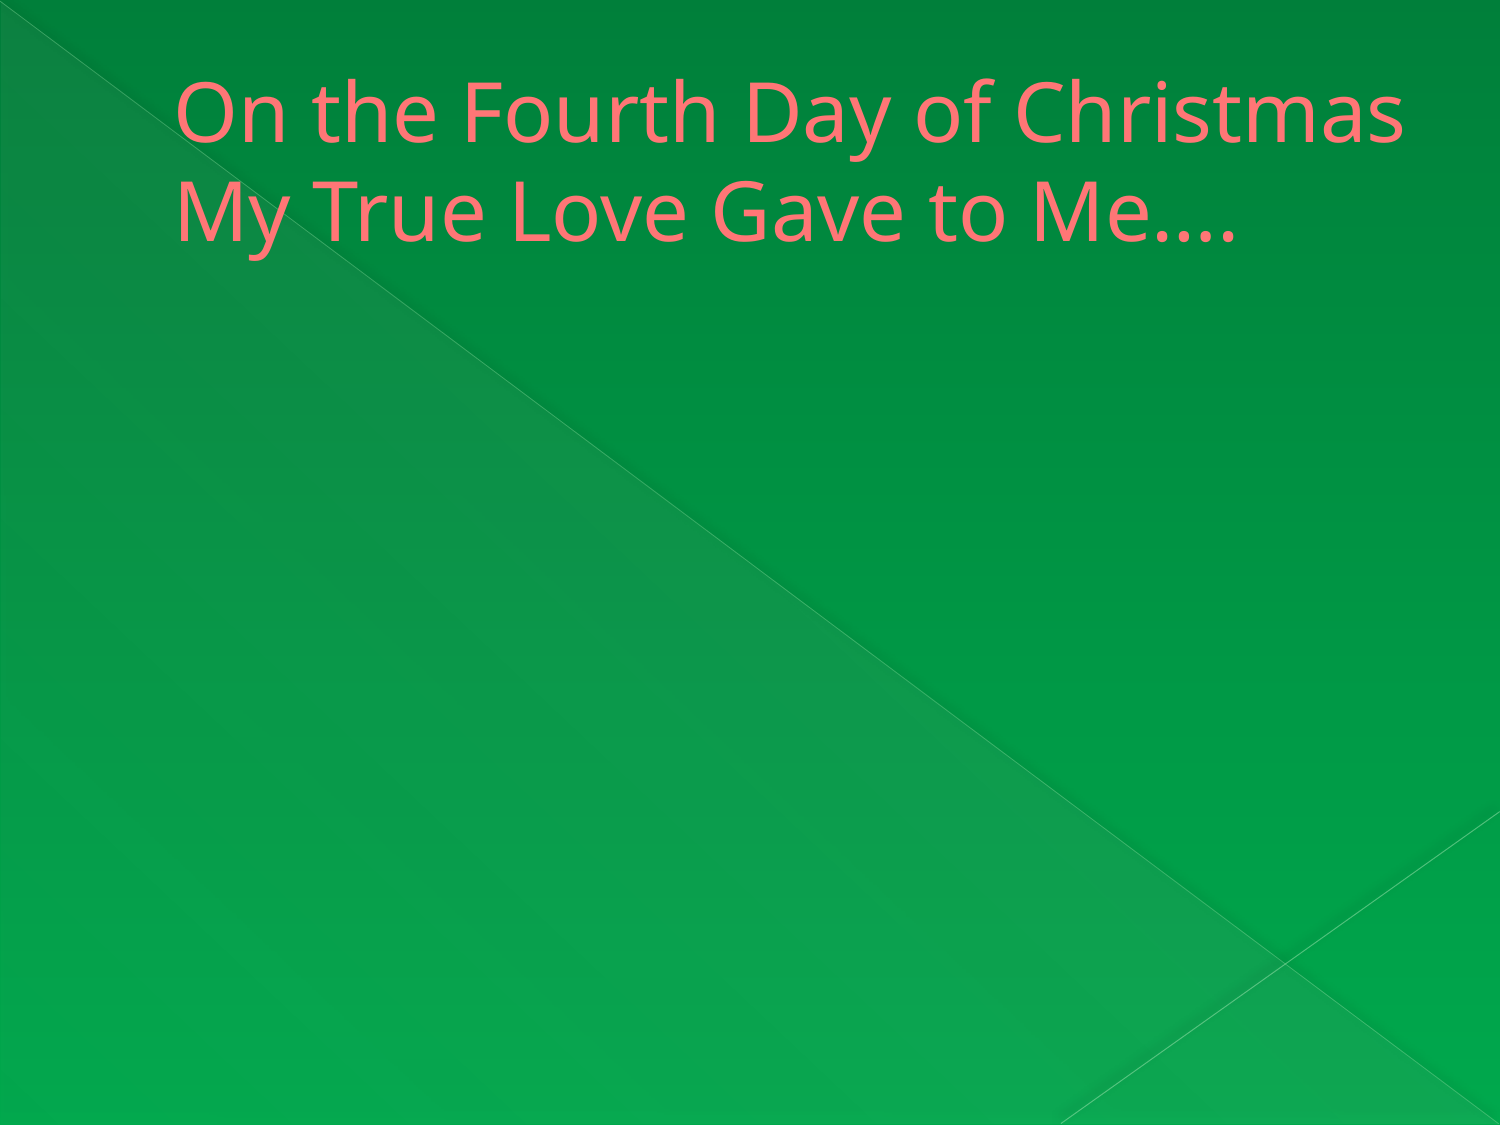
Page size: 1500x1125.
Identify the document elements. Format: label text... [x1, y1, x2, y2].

title On the Fourth Day of Christmas My True Love Gave to Me…. [75, 43, 1425, 274]
